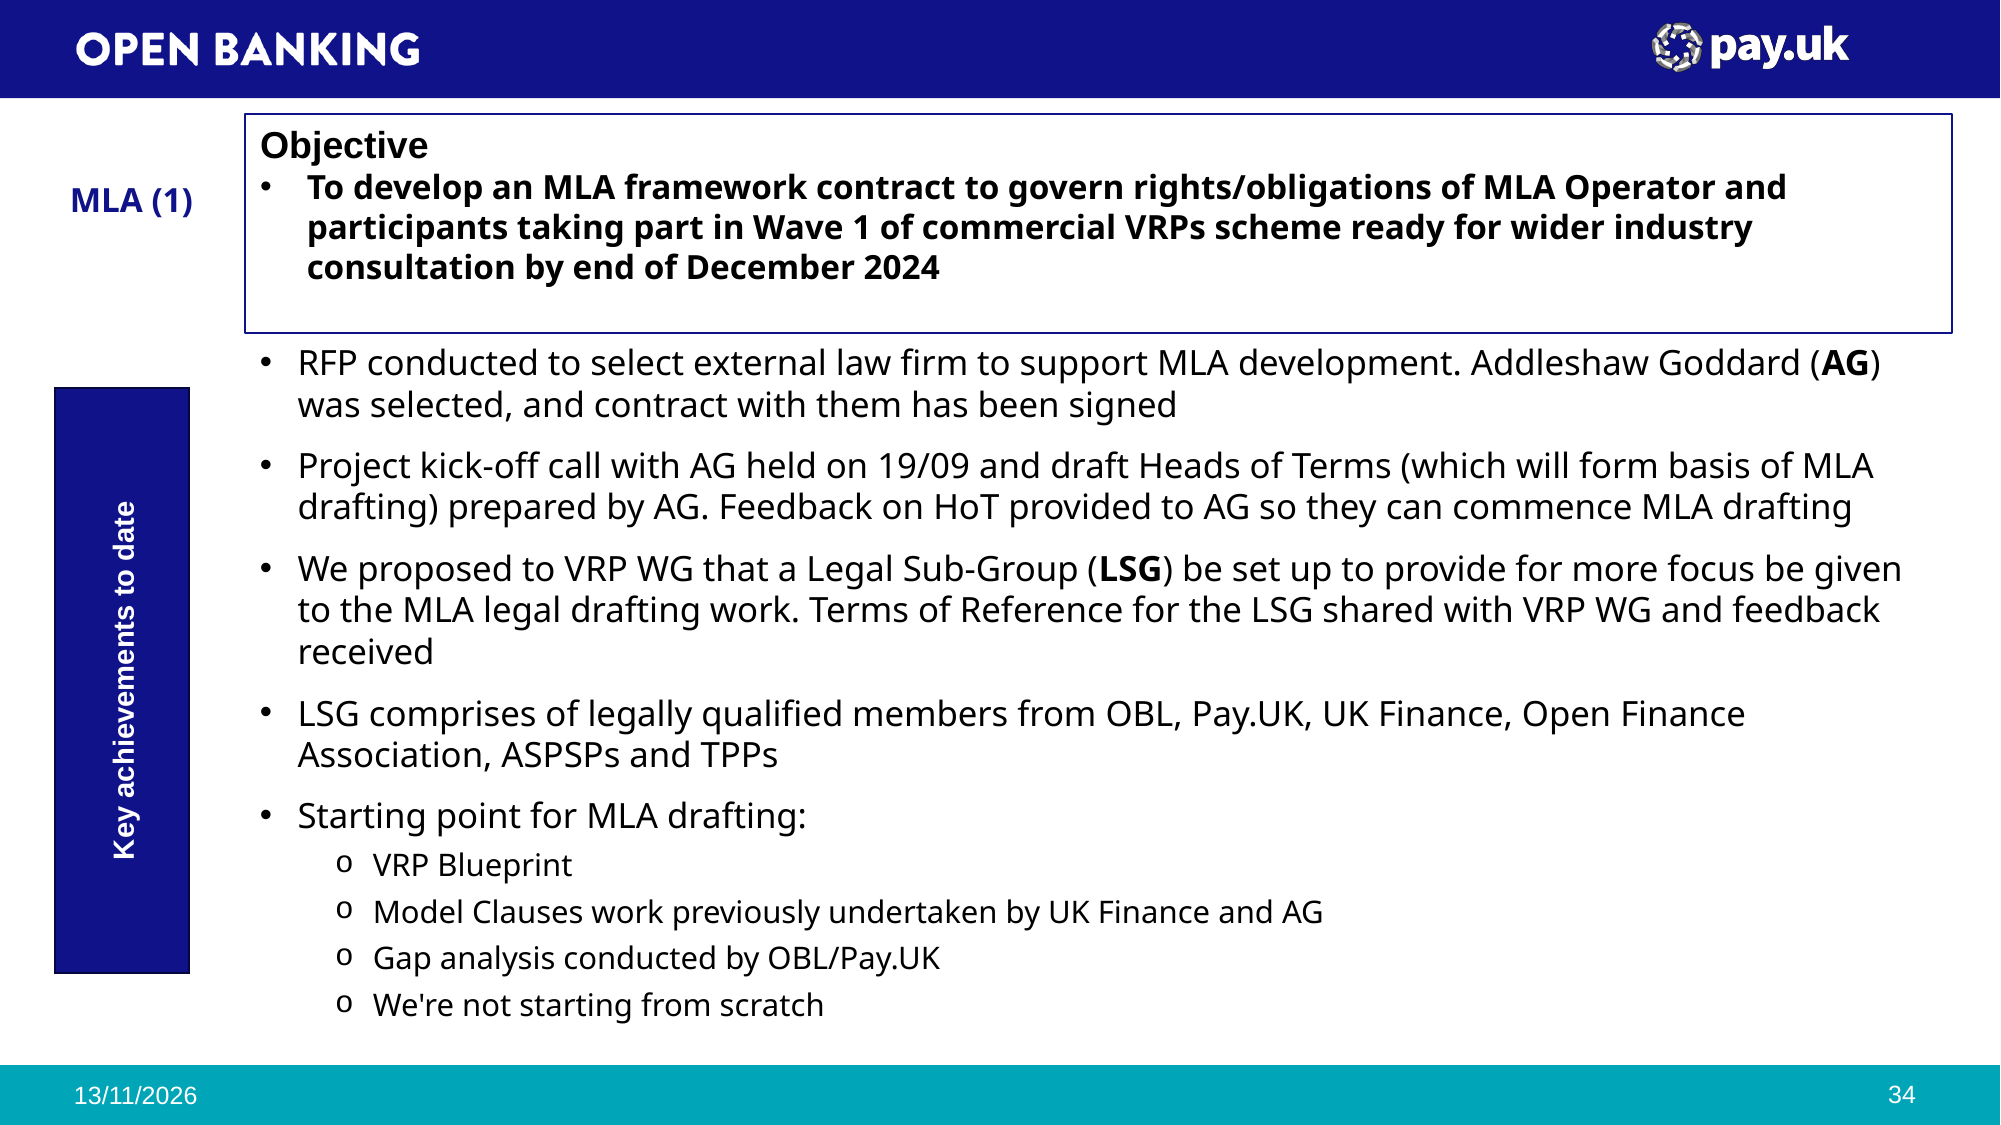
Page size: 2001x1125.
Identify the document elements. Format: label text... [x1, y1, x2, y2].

slide_number 34 [1412, 1064, 1932, 1124]
picture [43, 0, 452, 99]
picture [1644, 11, 1856, 77]
list RFP conducted to select external law firm to support MLA development. Addleshaw Goddard (AG) was selected, and contract with them has been signed Project kick-off call with AG held on 19/09 and draft Heads of Terms (which will form basis of MLA drafting) prepared by AG. Feedback on HoT provided to AG so they can commence MLA drafting We proposed to VRP WG that a Legal Sub-Group (LSG) be set up to provide for more focus be given to the MLA legal drafting work. Terms of Reference for the LSG shared with VRP WG and feedback received LSG comprises of legally qualified members from OBL, Pay.UK, UK Finance, Open Finance Association, ASPSPs and TPPs Starting point for MLA drafting: VRP Blueprint Model Clauses work previously undertaken by UK Finance and AG Gap analysis conducted by OBL/Pay.UK We're not starting from scratch [244, 334, 1951, 1036]
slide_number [59, 1065, 509, 1125]
title MLA (1) [54, 176, 322, 453]
text_box Key achievements to date [54, 387, 190, 974]
text_box Objective To develop an MLA framework contract to govern rights/obligations of MLA Operator and participants taking part in Wave 1 of commercial VRPs scheme ready for wider industry consultation by end of December 2024 [245, 113, 1952, 334]
